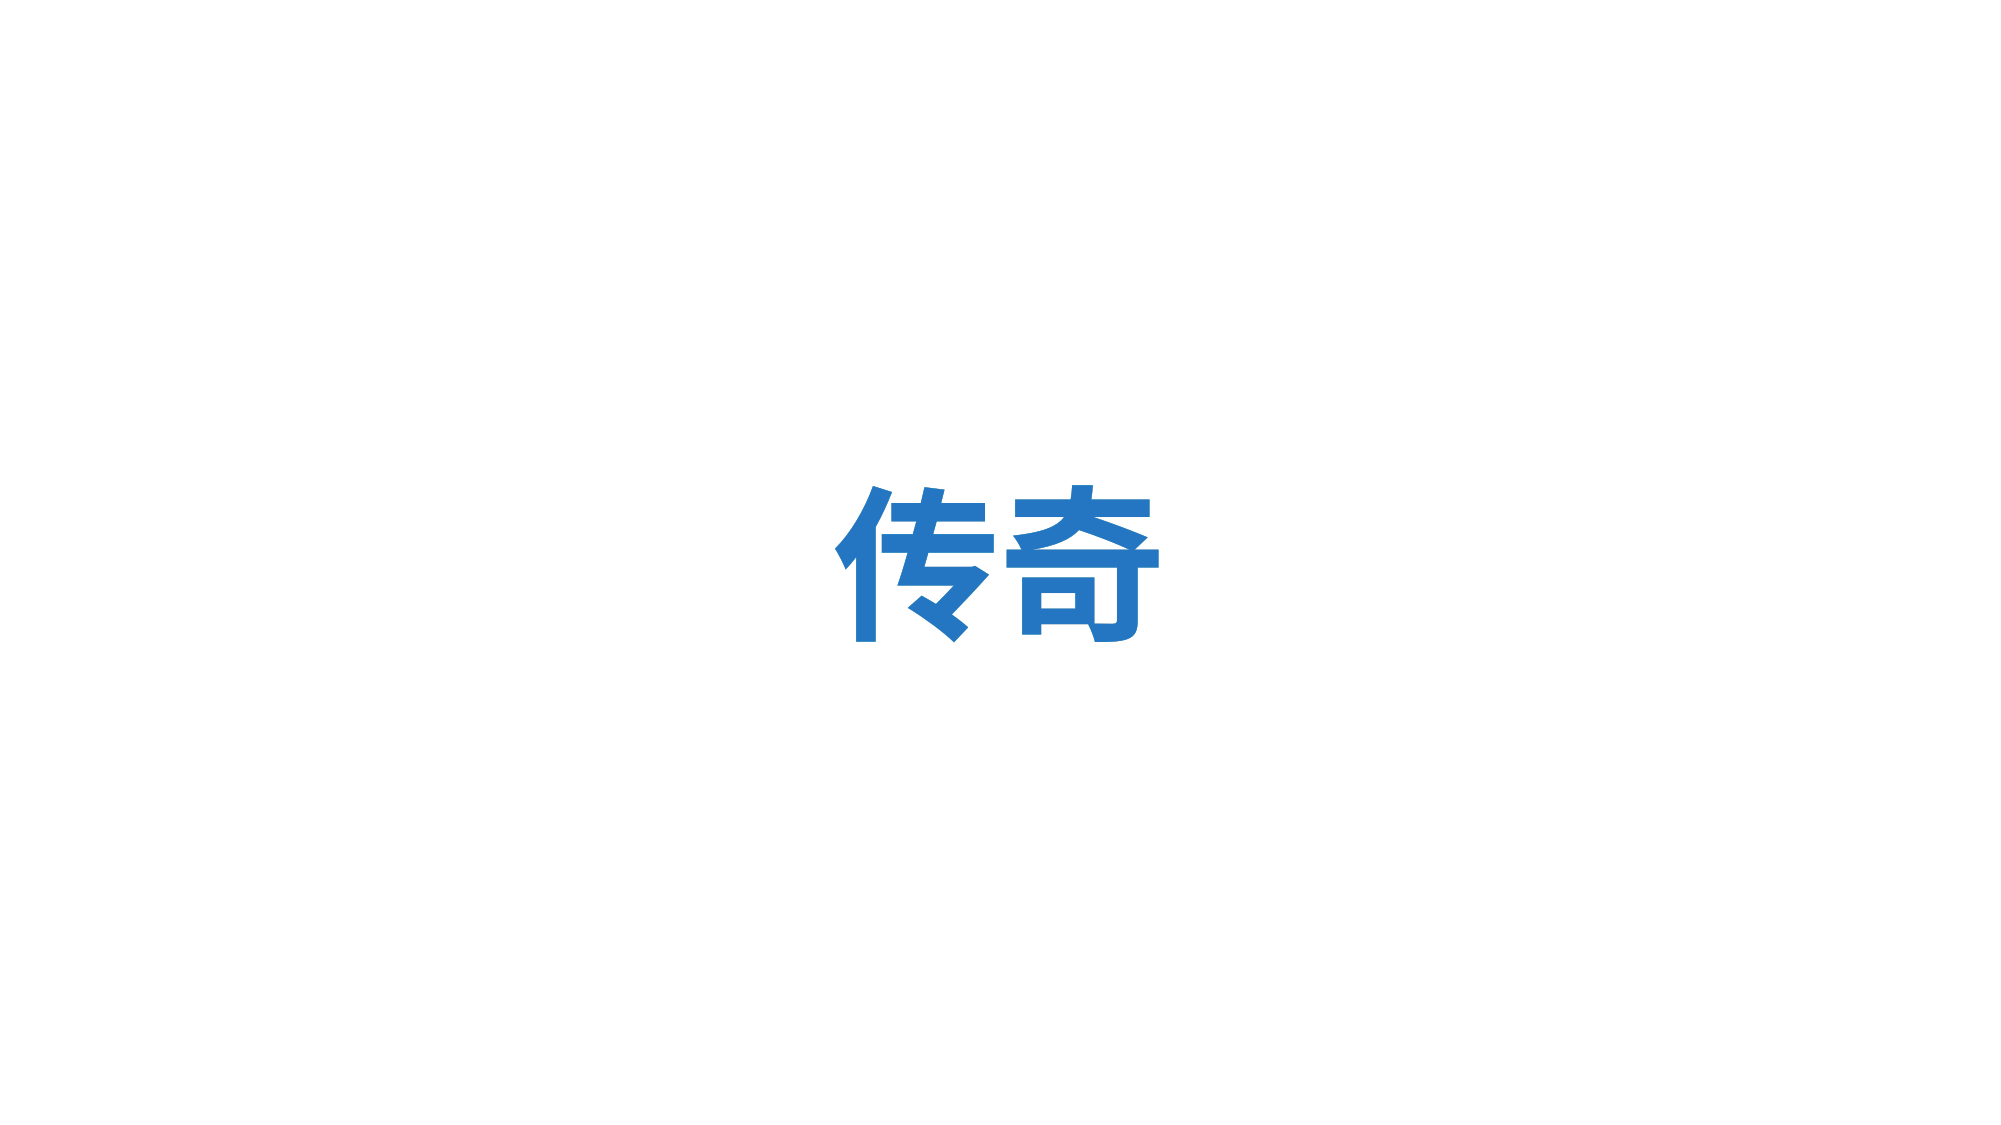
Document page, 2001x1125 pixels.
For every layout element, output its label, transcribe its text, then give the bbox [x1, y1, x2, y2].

text_box 传奇 [611, 453, 1389, 669]
